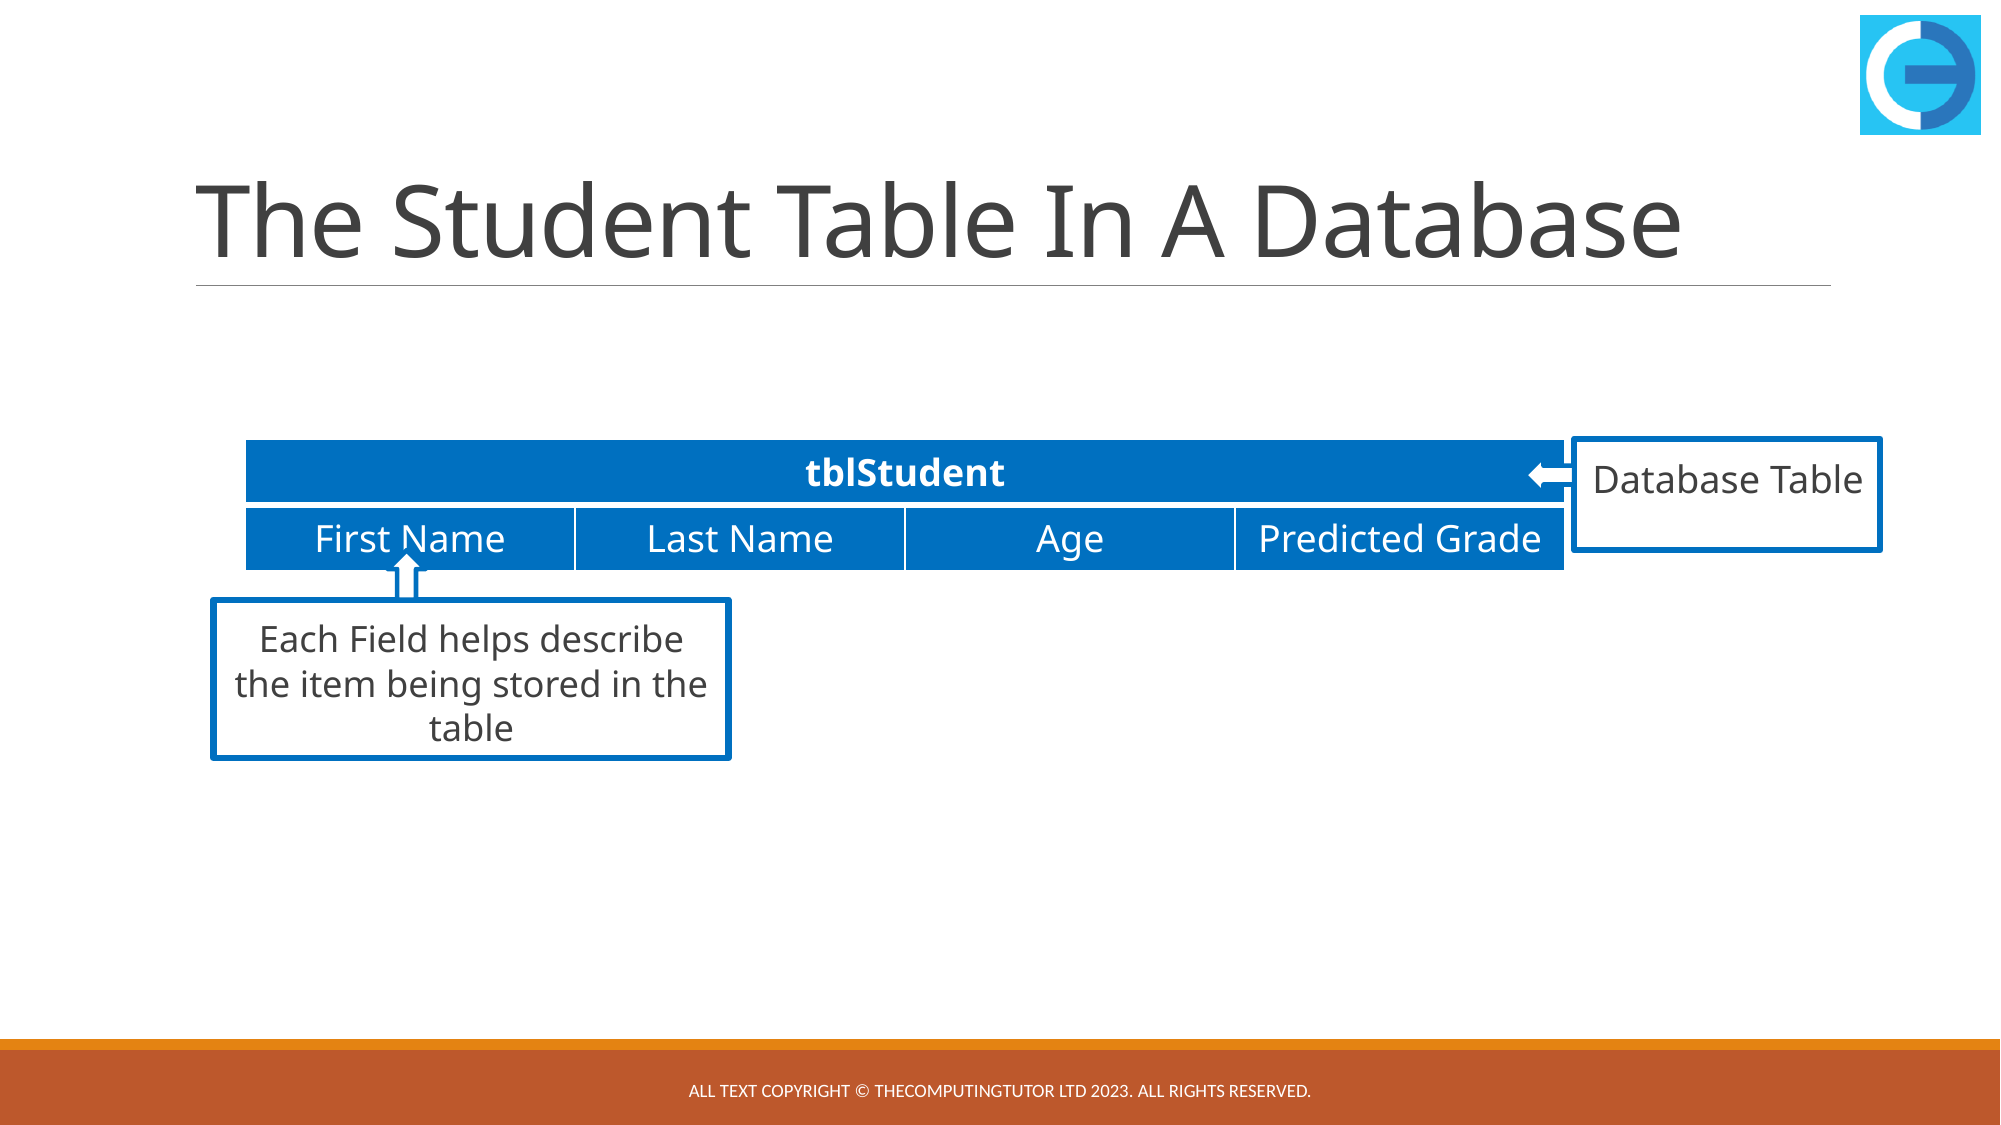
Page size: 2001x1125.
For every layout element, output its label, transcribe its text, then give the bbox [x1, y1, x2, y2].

table_cell Predicted Grade [1236, 508, 1564, 570]
table_cell Last Name [576, 508, 904, 570]
table_header tblStudent [246, 440, 1522, 502]
table_cell First Name [246, 508, 574, 546]
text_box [212, 549, 729, 759]
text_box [1524, 438, 1881, 551]
table_cell Age [906, 508, 1234, 570]
picture [1860, 15, 1981, 135]
footer All text copyright © TheComputingTutor Ltd 2023. All rights Reserved. [604, 1059, 1396, 1120]
title The Student Table In A Database [180, 47, 1830, 285]
